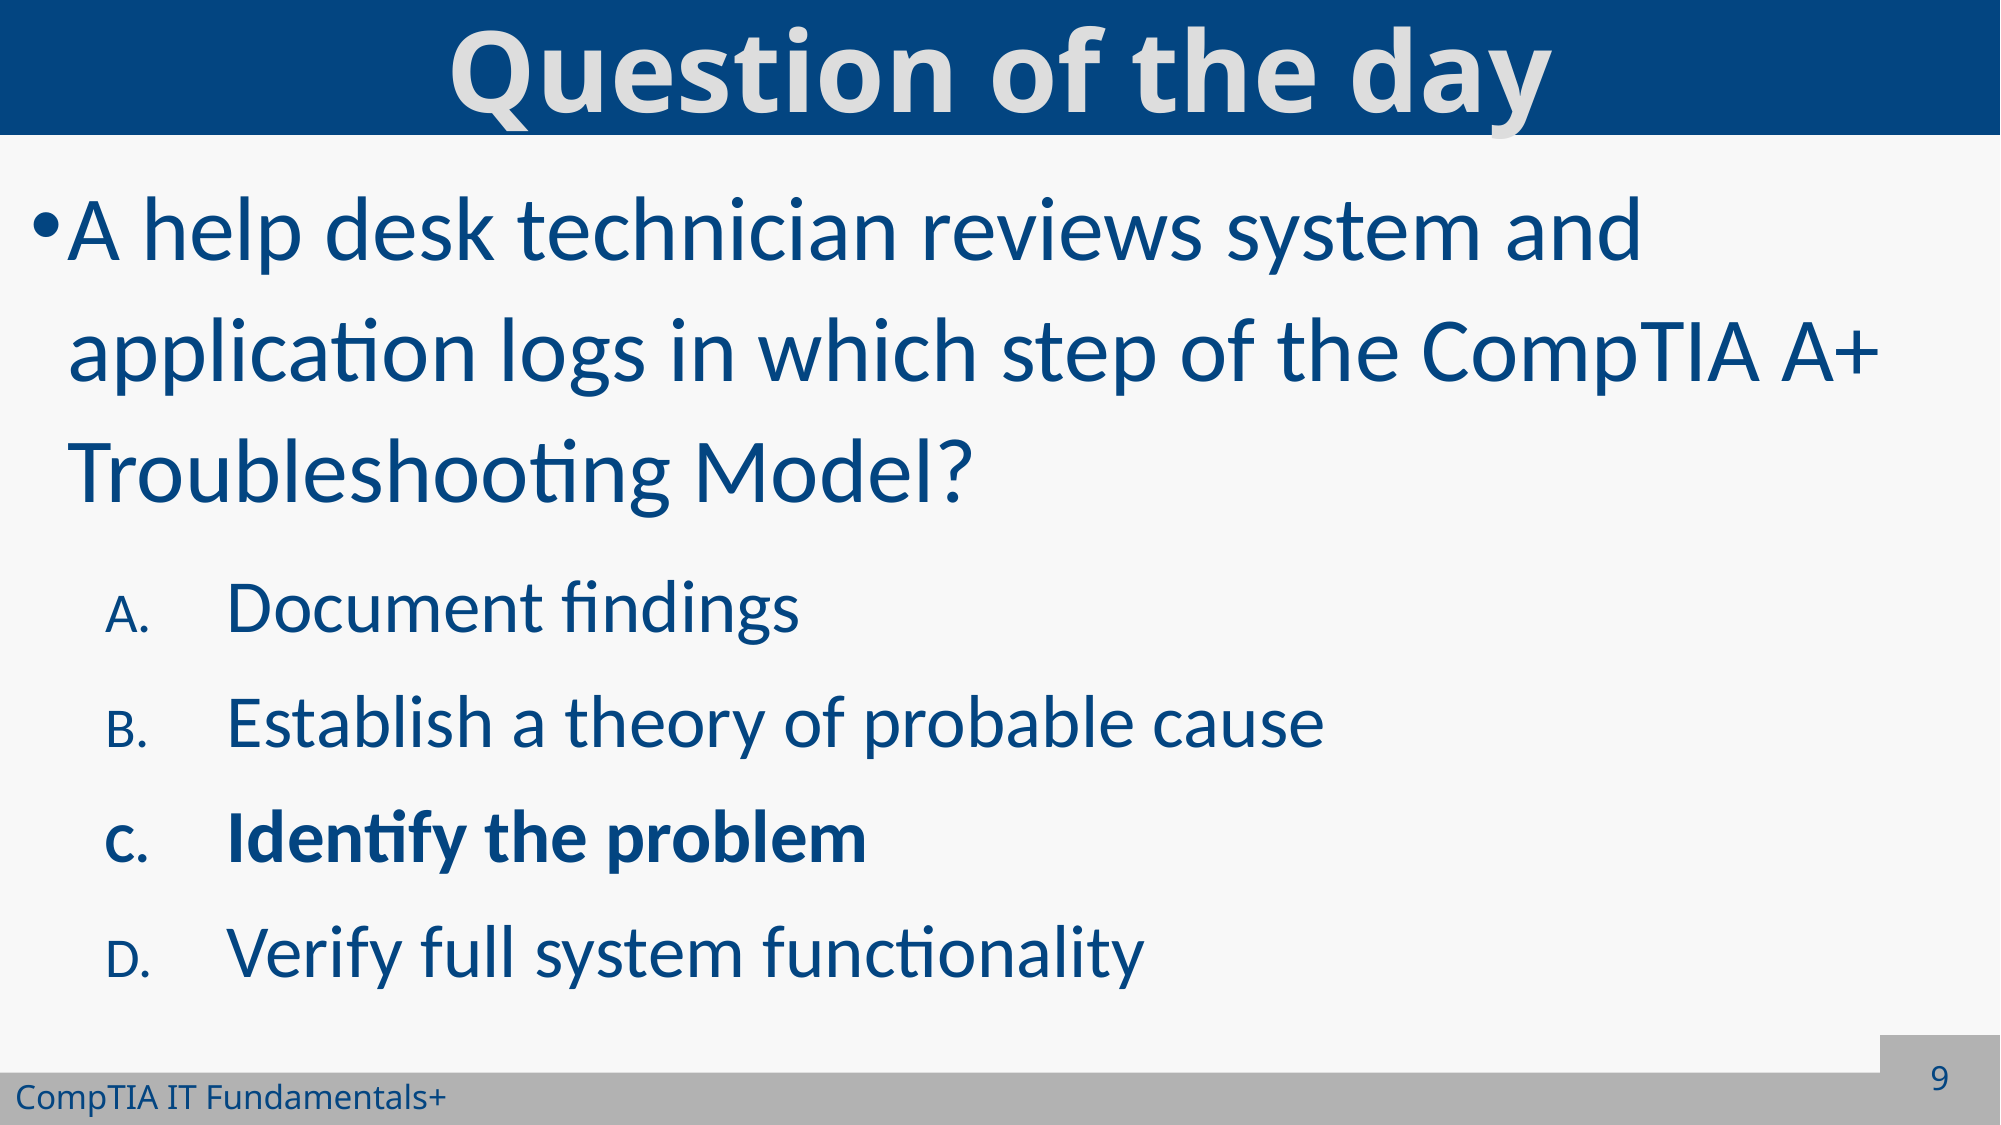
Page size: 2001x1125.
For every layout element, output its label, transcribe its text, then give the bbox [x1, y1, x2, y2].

list A help desk technician reviews system and application logs in which step of the CompTIA A+ Troubleshooting Model? Document findings Establish a theory of probable cause Identify the problem Verify full system functionality [15, 149, 1980, 1065]
title Question of the day [0, 0, 2000, 135]
slide_number 9 [1880, 1035, 2000, 1125]
footer CompTIA IT Fundamentals+ [0, 1072, 1880, 1125]
